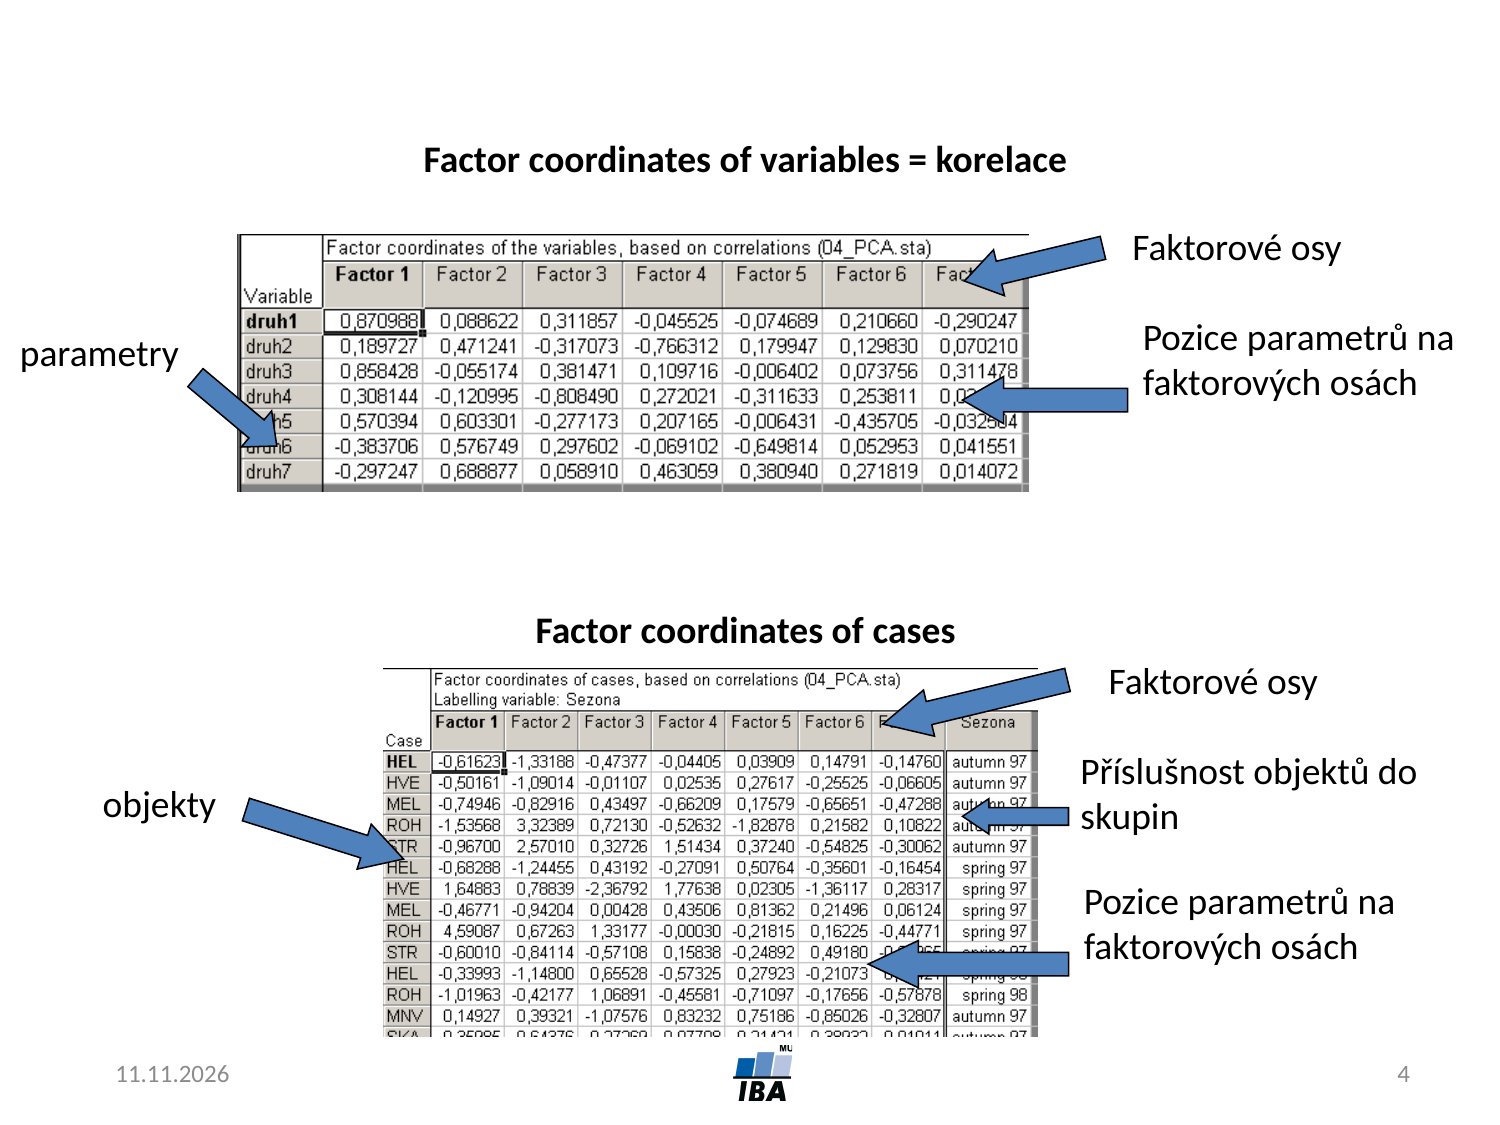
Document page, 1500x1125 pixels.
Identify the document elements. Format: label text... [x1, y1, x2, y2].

text_box Příslušnost objektů do skupin [1065, 739, 1500, 845]
text_box Factor coordinates of variables = korelace [0, 127, 1500, 188]
text_box [1042, 668, 1071, 698]
slide_number 4 [1074, 1043, 1425, 1103]
text_box parametry [4, 321, 194, 382]
text_box [187, 368, 231, 423]
text_box Faktorové osy [1093, 659, 1334, 710]
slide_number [100, 1043, 451, 1103]
text_box Pozice parametrů na faktorových osách [1069, 869, 1441, 975]
text_box [1033, 236, 1106, 277]
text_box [236, 234, 1029, 492]
text_box Pozice parametrů na faktorových osách [1128, 305, 1500, 411]
text_box [1043, 952, 1069, 976]
text_box [1033, 388, 1128, 412]
text_box [1043, 807, 1069, 826]
text_box objekty [87, 773, 232, 833]
text_box [242, 798, 378, 870]
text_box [383, 668, 1038, 1037]
text_box Faktorové osy [1117, 215, 1357, 276]
text_box Factor coordinates of cases [0, 598, 1500, 659]
